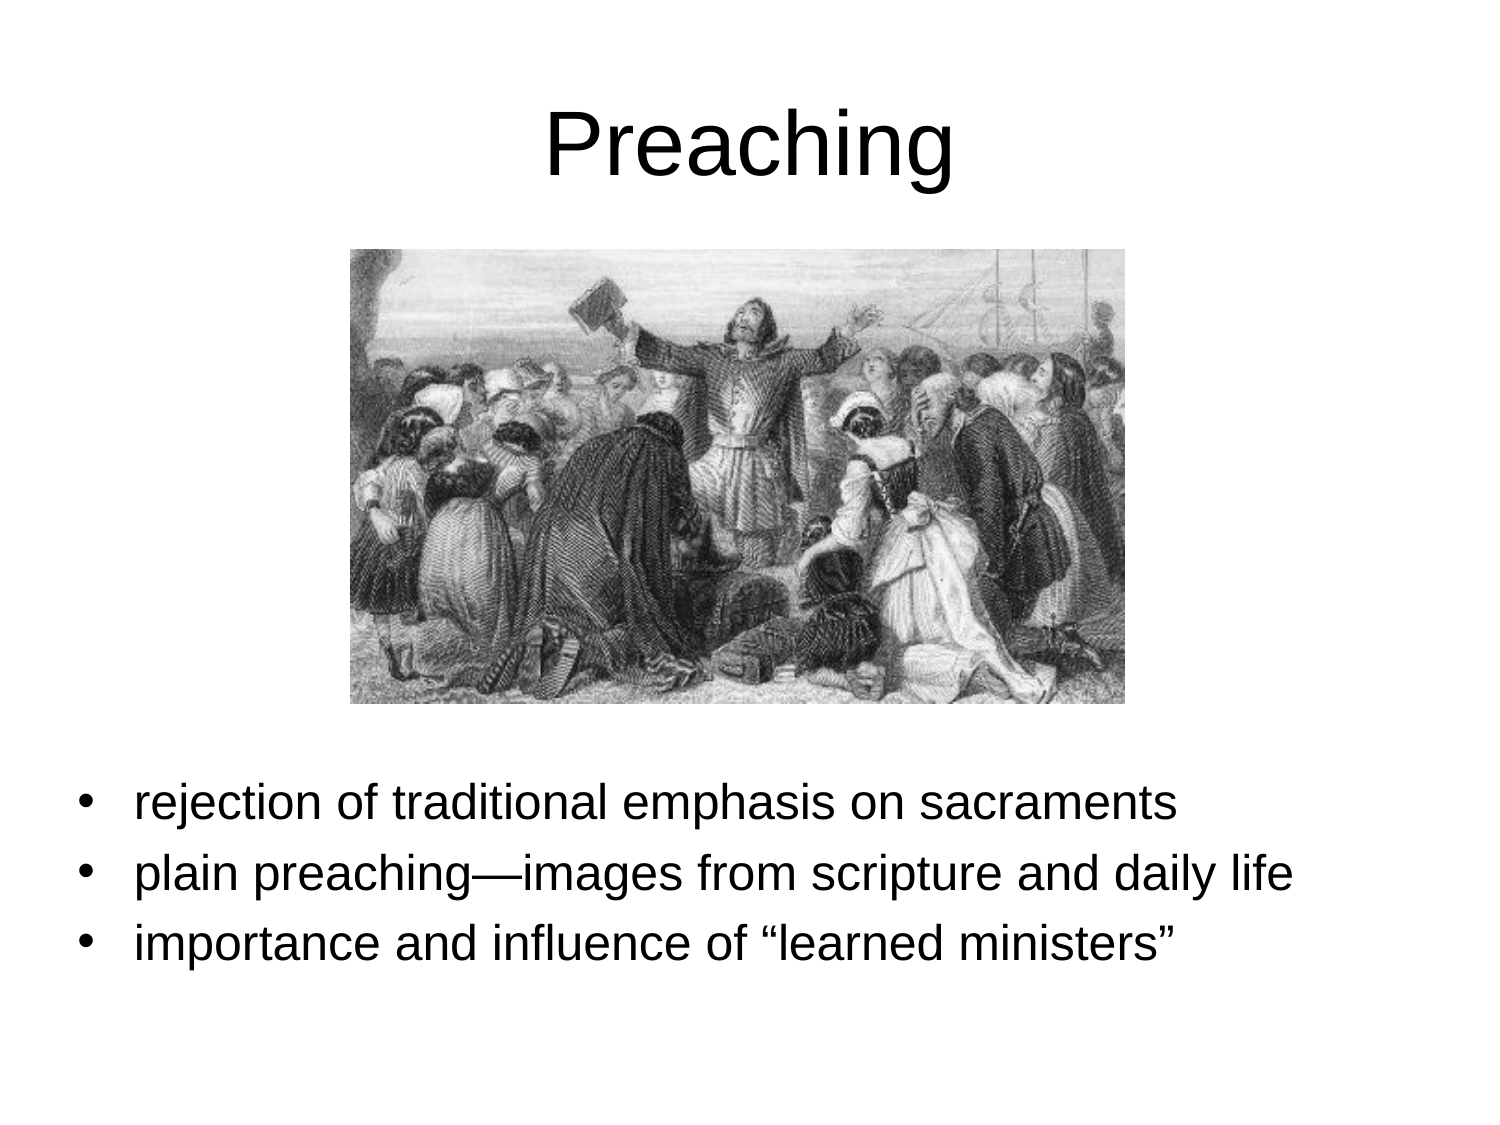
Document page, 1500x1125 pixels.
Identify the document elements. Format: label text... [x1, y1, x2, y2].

picture [349, 249, 1125, 704]
title Preaching [75, 45, 1425, 233]
list rejection of traditional emphasis on sacraments plain preaching—images from scripture and daily life importance and influence of “learned ministers” [62, 762, 1425, 1038]
